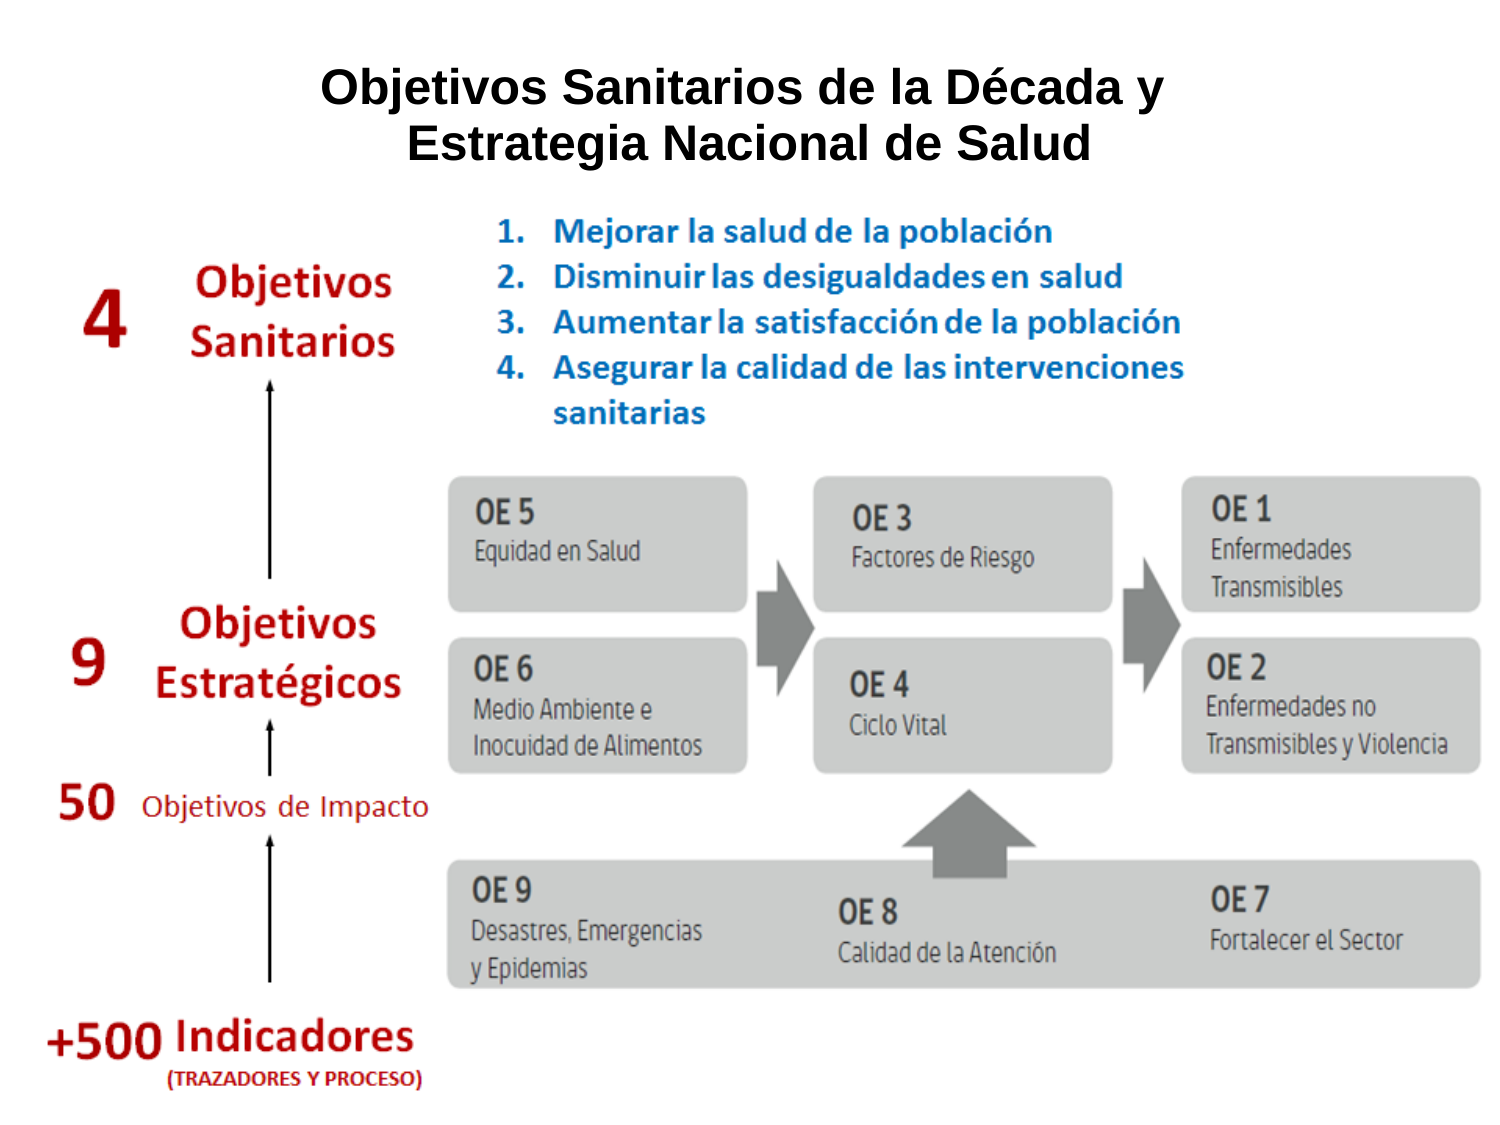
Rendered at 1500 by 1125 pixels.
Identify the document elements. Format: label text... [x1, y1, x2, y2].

picture [12, 196, 1488, 1112]
title Objetivos Sanitarios de la Década y Estrategia Nacional de Salud [75, 45, 1425, 196]
